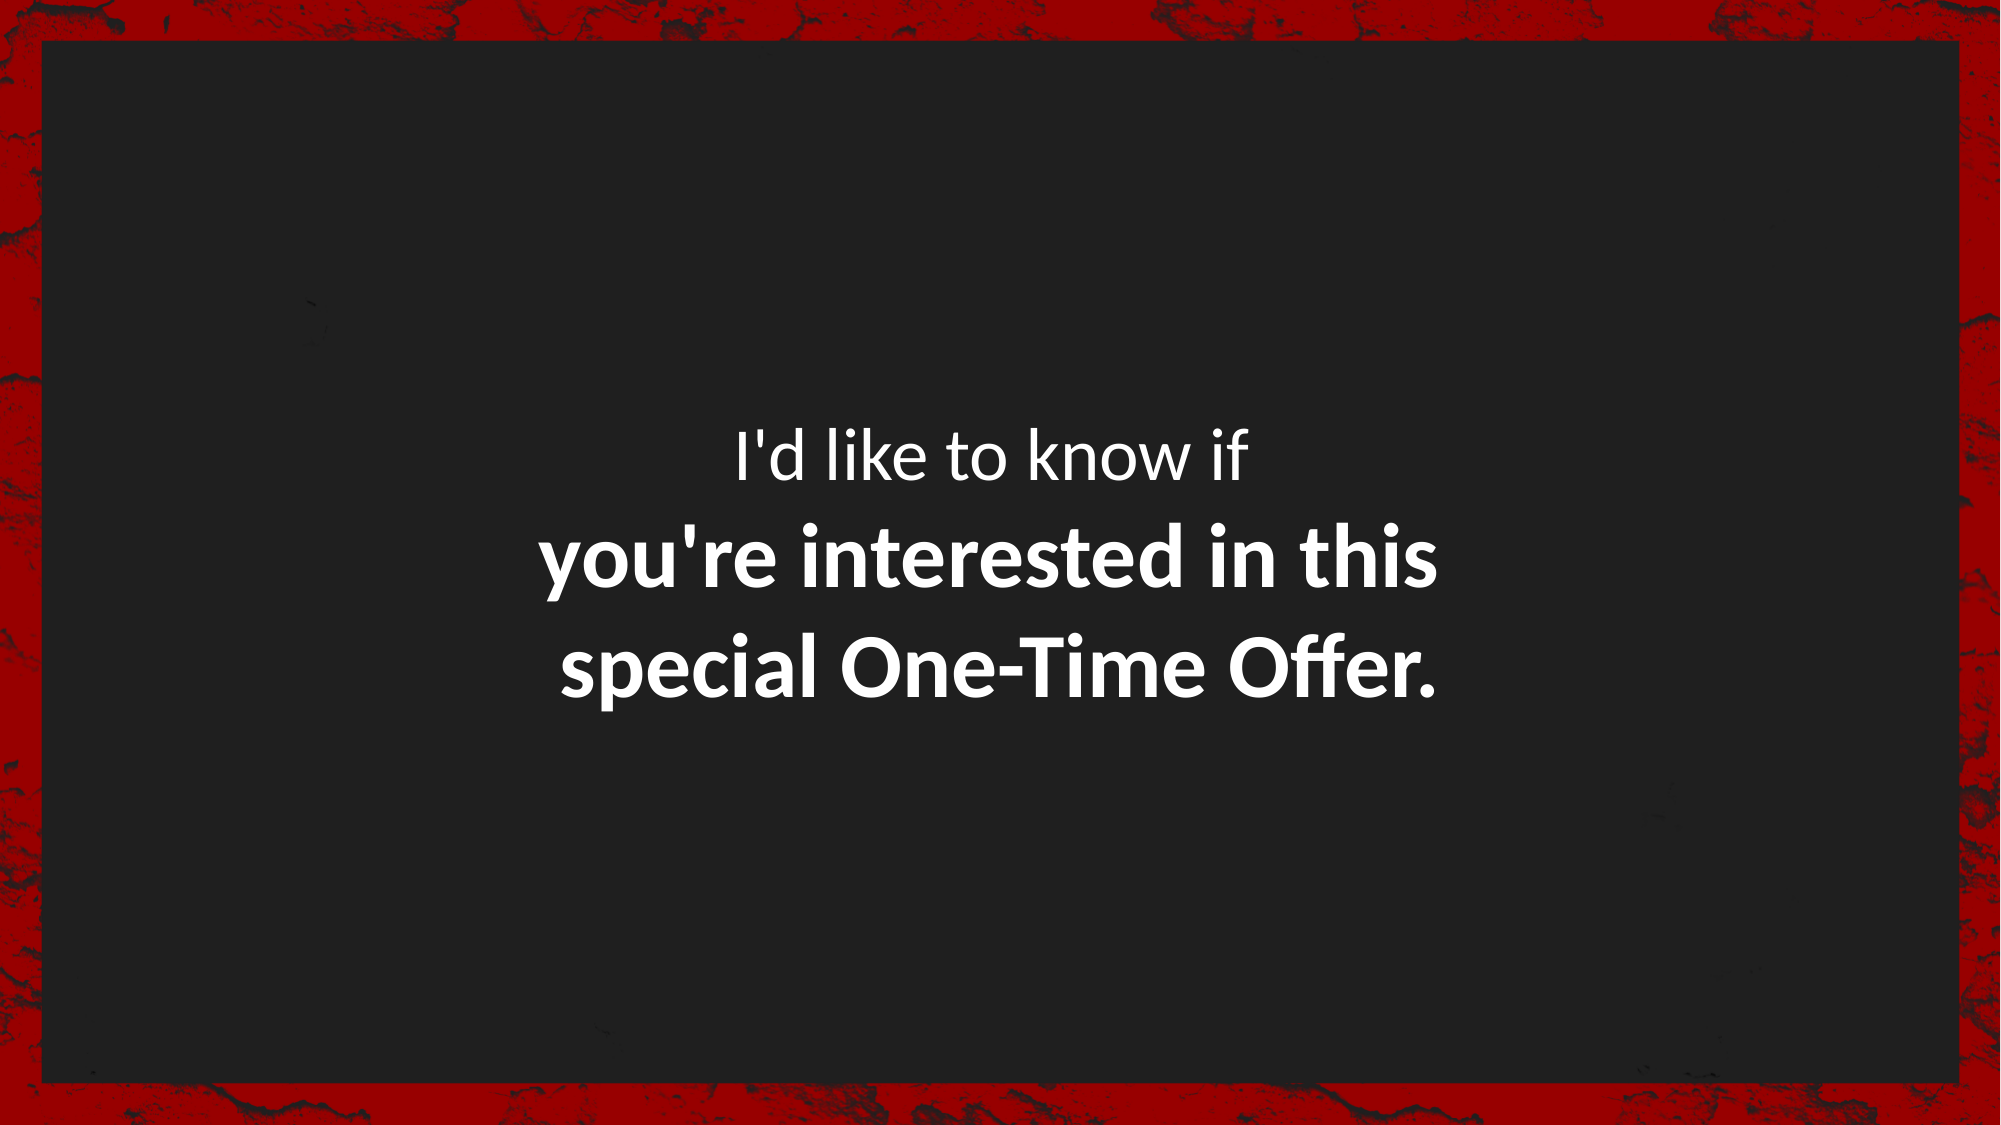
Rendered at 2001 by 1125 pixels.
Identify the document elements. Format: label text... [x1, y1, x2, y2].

picture [0, 0, 2001, 1125]
text_box I'd like to know if you're interested in this special One-Time Offer. [0, 398, 2000, 723]
